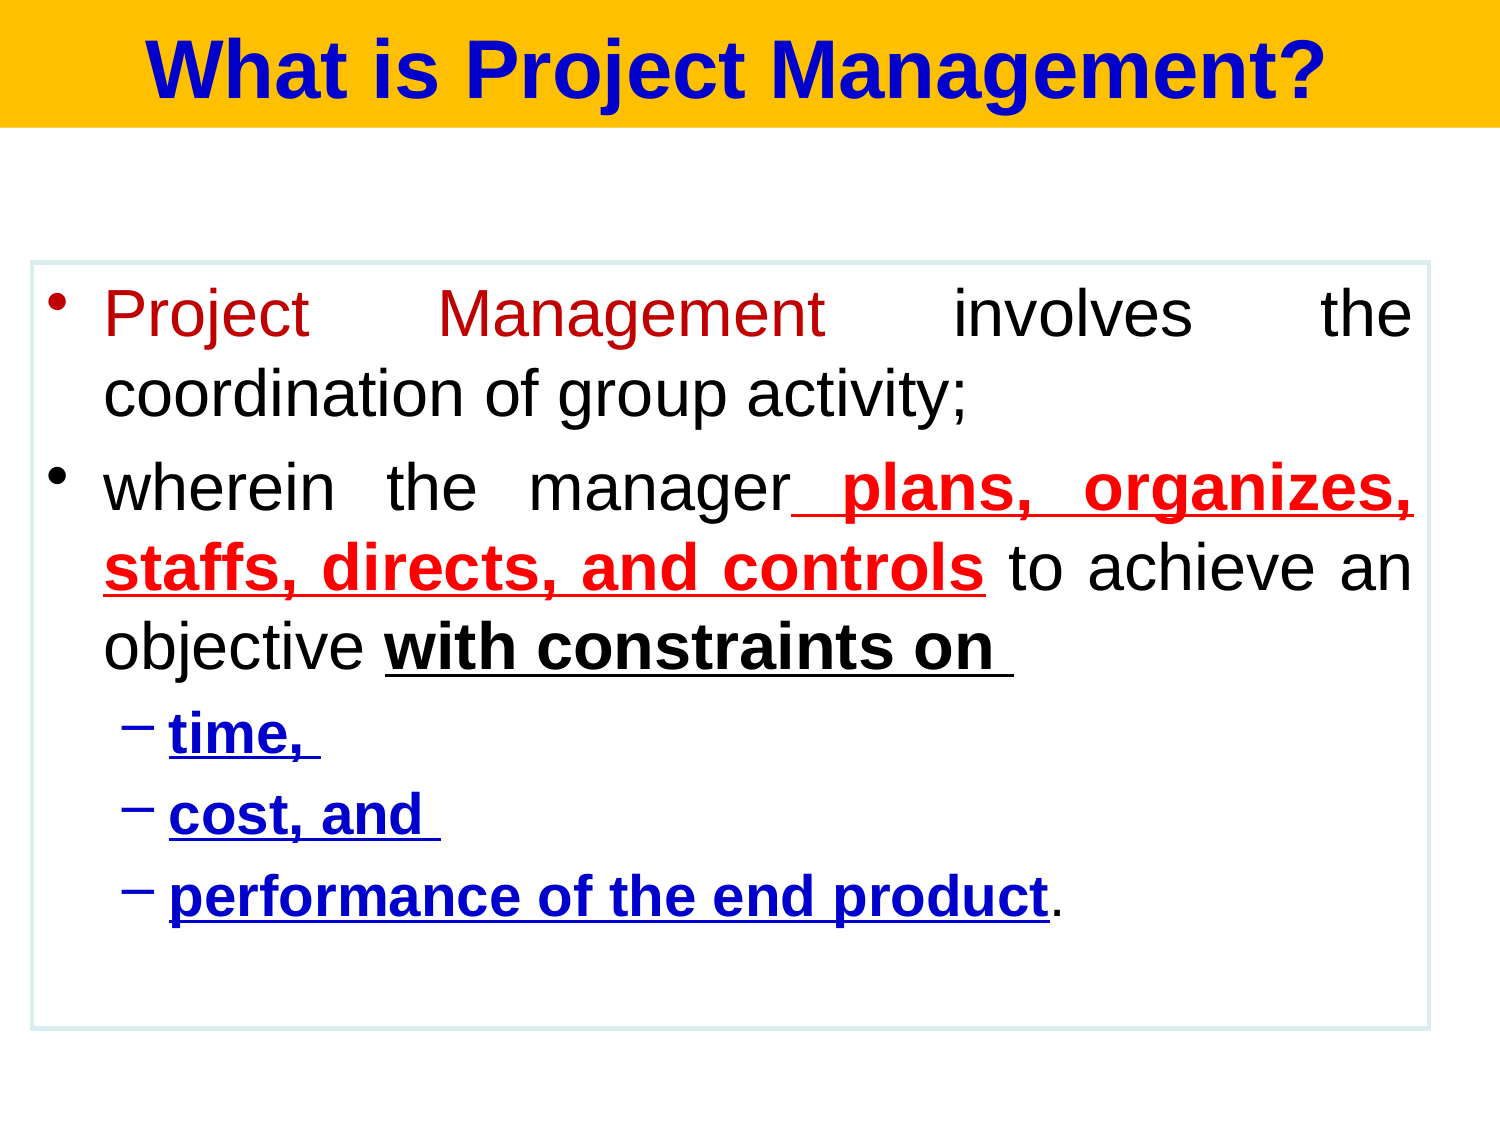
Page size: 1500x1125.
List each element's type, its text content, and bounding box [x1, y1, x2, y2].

list Project Management involves the coordination of group activity; wherein the manager plans, organizes, staffs, directs, and controls to achieve an objective with constraints on time, cost, and performance of the end product. [30, 260, 1431, 1031]
text_box What is Project Management? [0, 0, 1500, 128]
